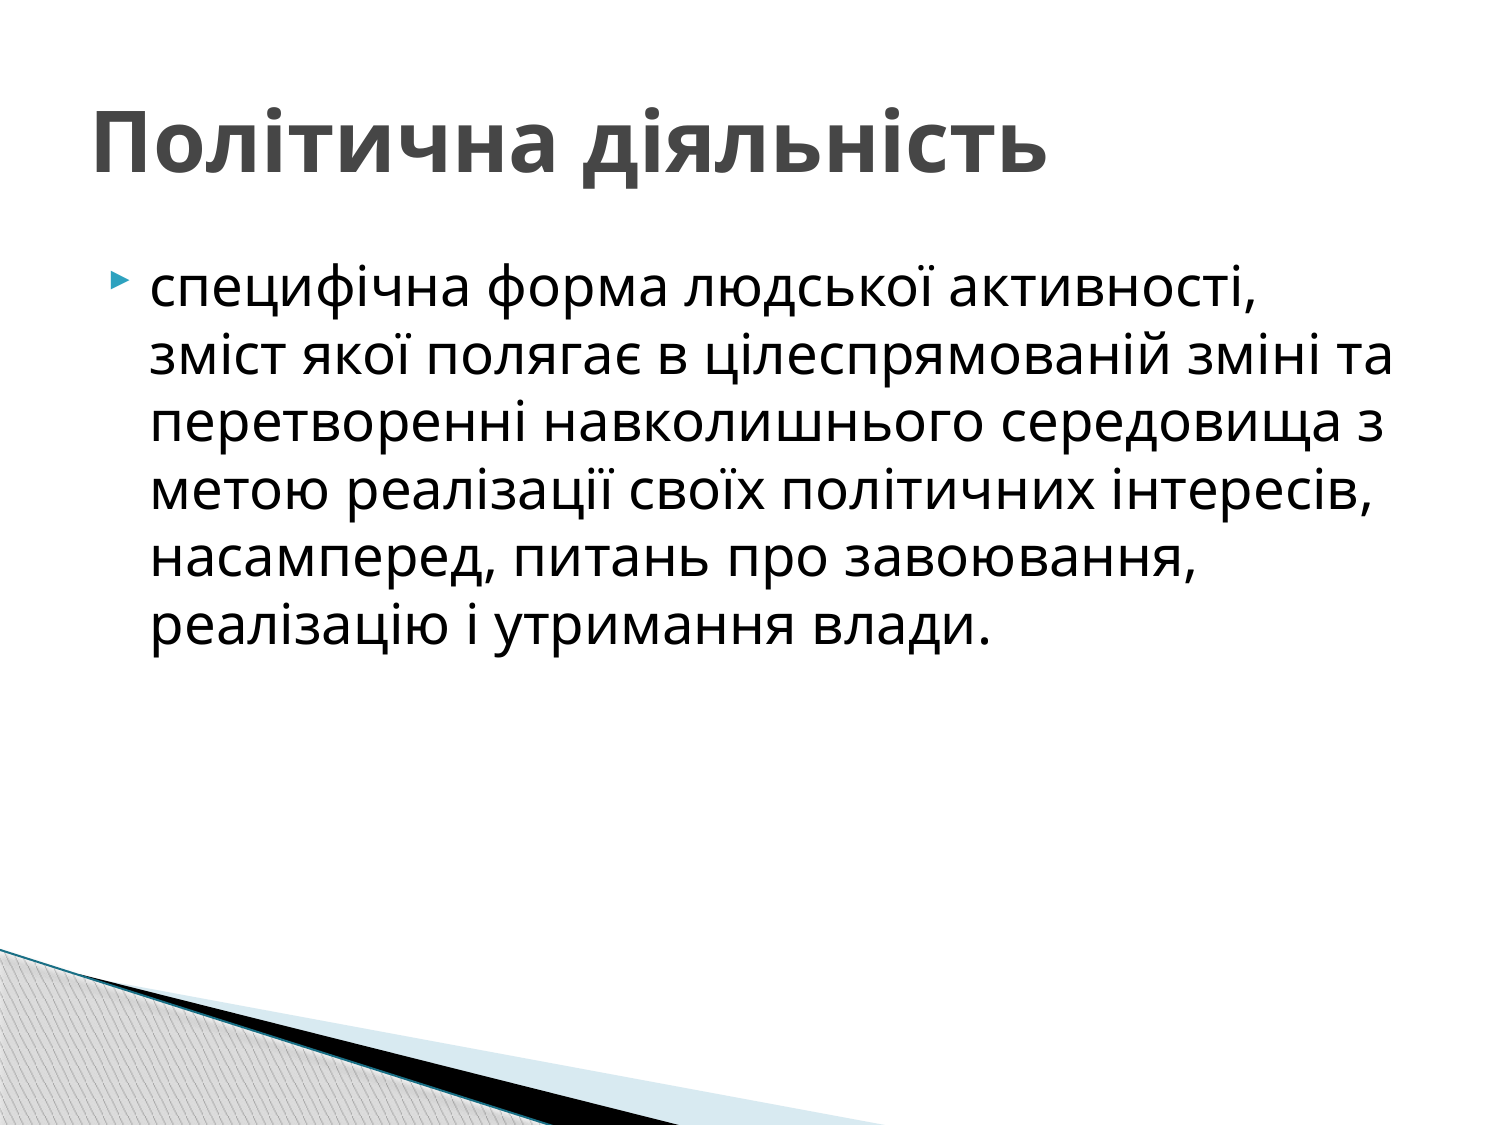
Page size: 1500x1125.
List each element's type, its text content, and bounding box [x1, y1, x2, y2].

title Політична діяльність [75, 45, 1425, 233]
list специфічна форма людської активності, зміст якої полягає в цілеспрямованій зміні та перетворенні навколишнього середовища з метою реалізації своїх політичних інтересів, насамперед, питань про завоювання, реалізацію і утримання влади. [75, 243, 1425, 986]
